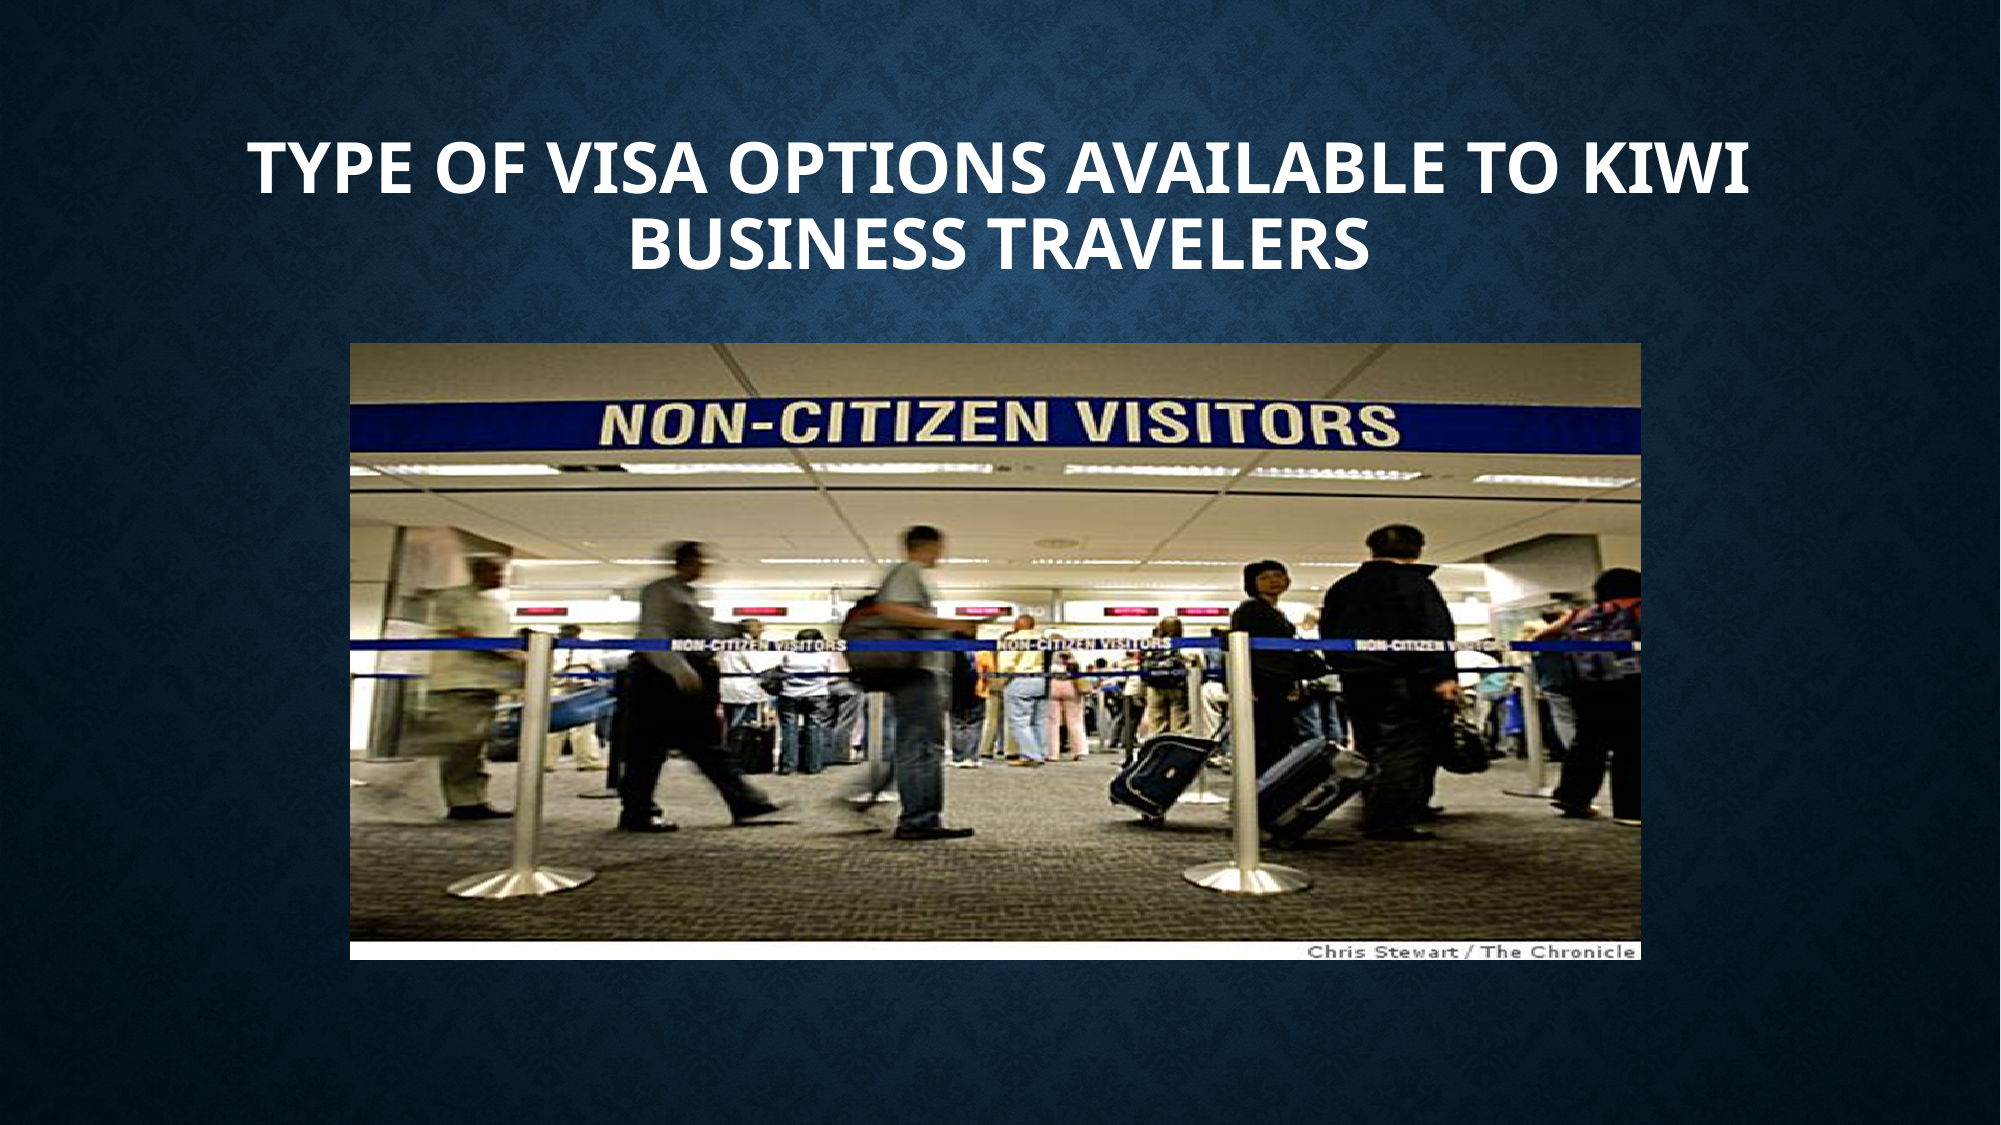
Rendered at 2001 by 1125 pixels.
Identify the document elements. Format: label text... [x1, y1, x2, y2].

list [349, 343, 1642, 960]
title TYPE OF VISA OPTIONS AVAILABLE TO kiwi BUSINESS TRAVELERS [149, 99, 1849, 318]
